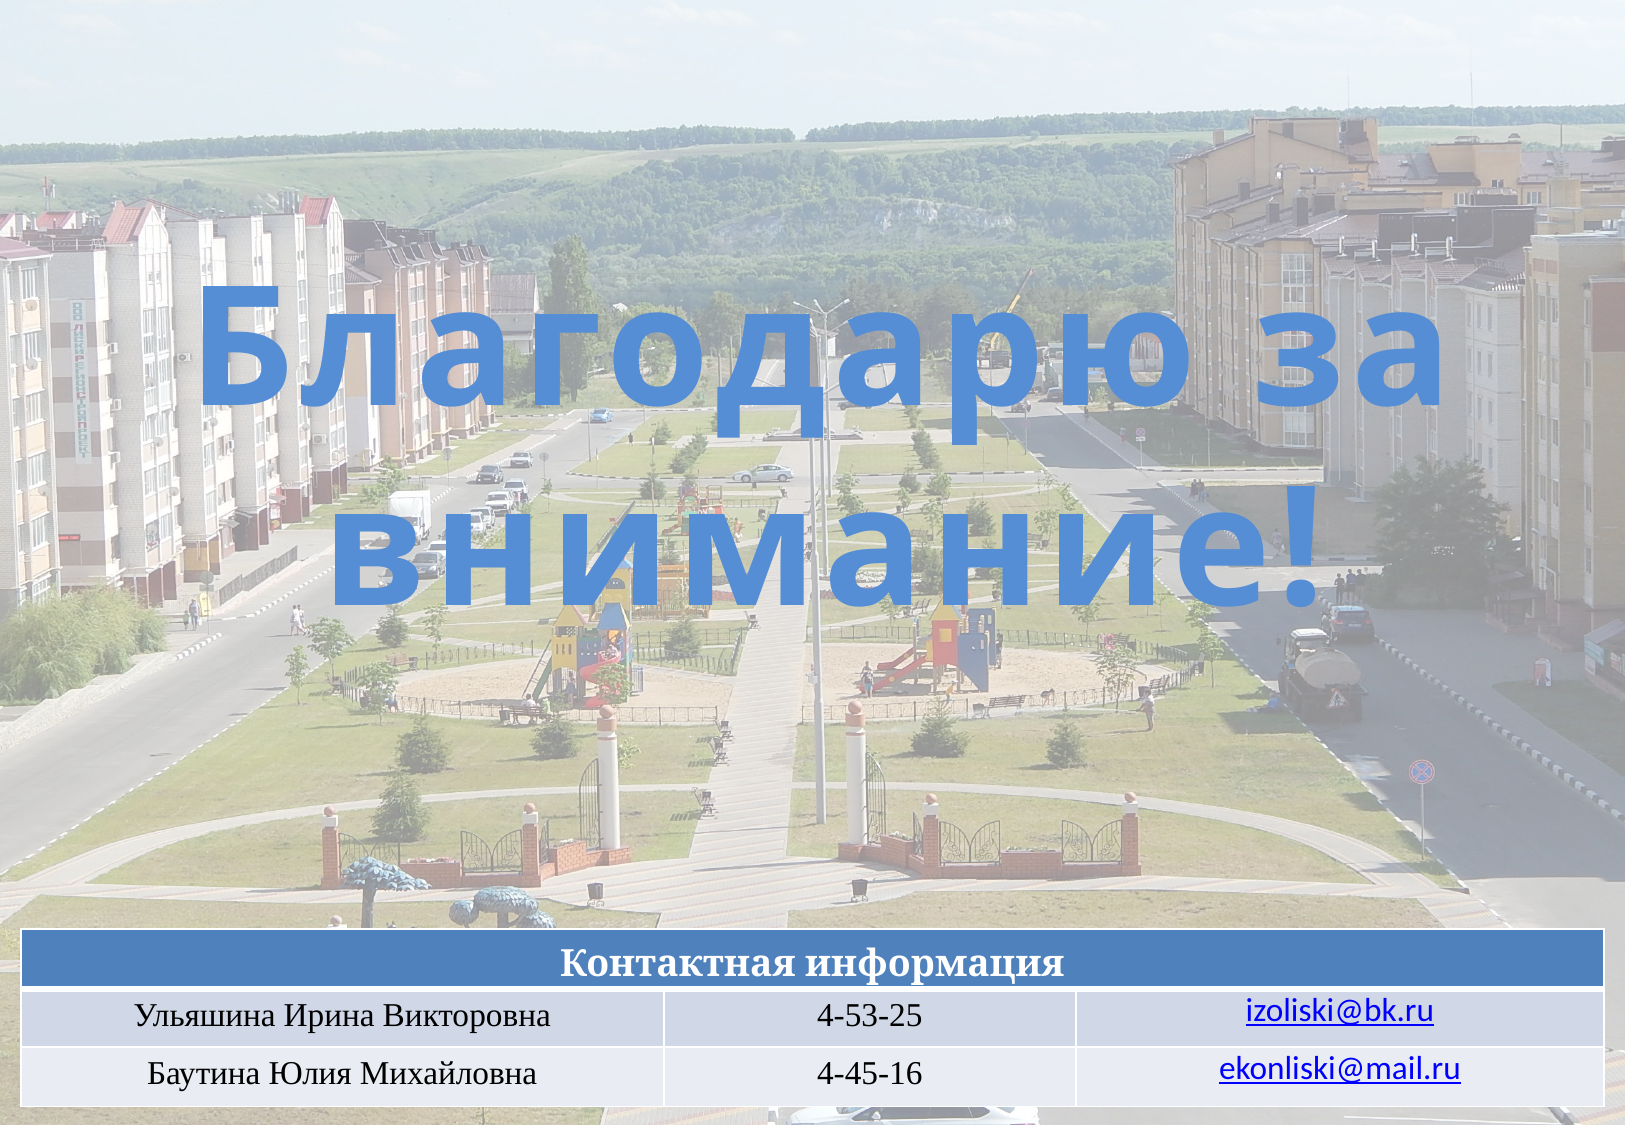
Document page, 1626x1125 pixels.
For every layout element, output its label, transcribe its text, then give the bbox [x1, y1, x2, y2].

table_cell Ульяшина Ирина Викторовна [22, 992, 663, 1046]
table_cell 4-45-16 [665, 1048, 1075, 1106]
table_cell 4-53-25 [665, 992, 1075, 1046]
table_cell Баутина Юлия Михайловна [22, 1048, 663, 1106]
table_cell izoliski@bk.ru [1077, 992, 1603, 1046]
table_cell ekonliski@mail.ru [1077, 1048, 1603, 1106]
text_box Благодарю за внимание! [139, 231, 1510, 647]
table_header Контактная информация [22, 930, 1603, 986]
table_cell [0, 0, 1625, 1125]
